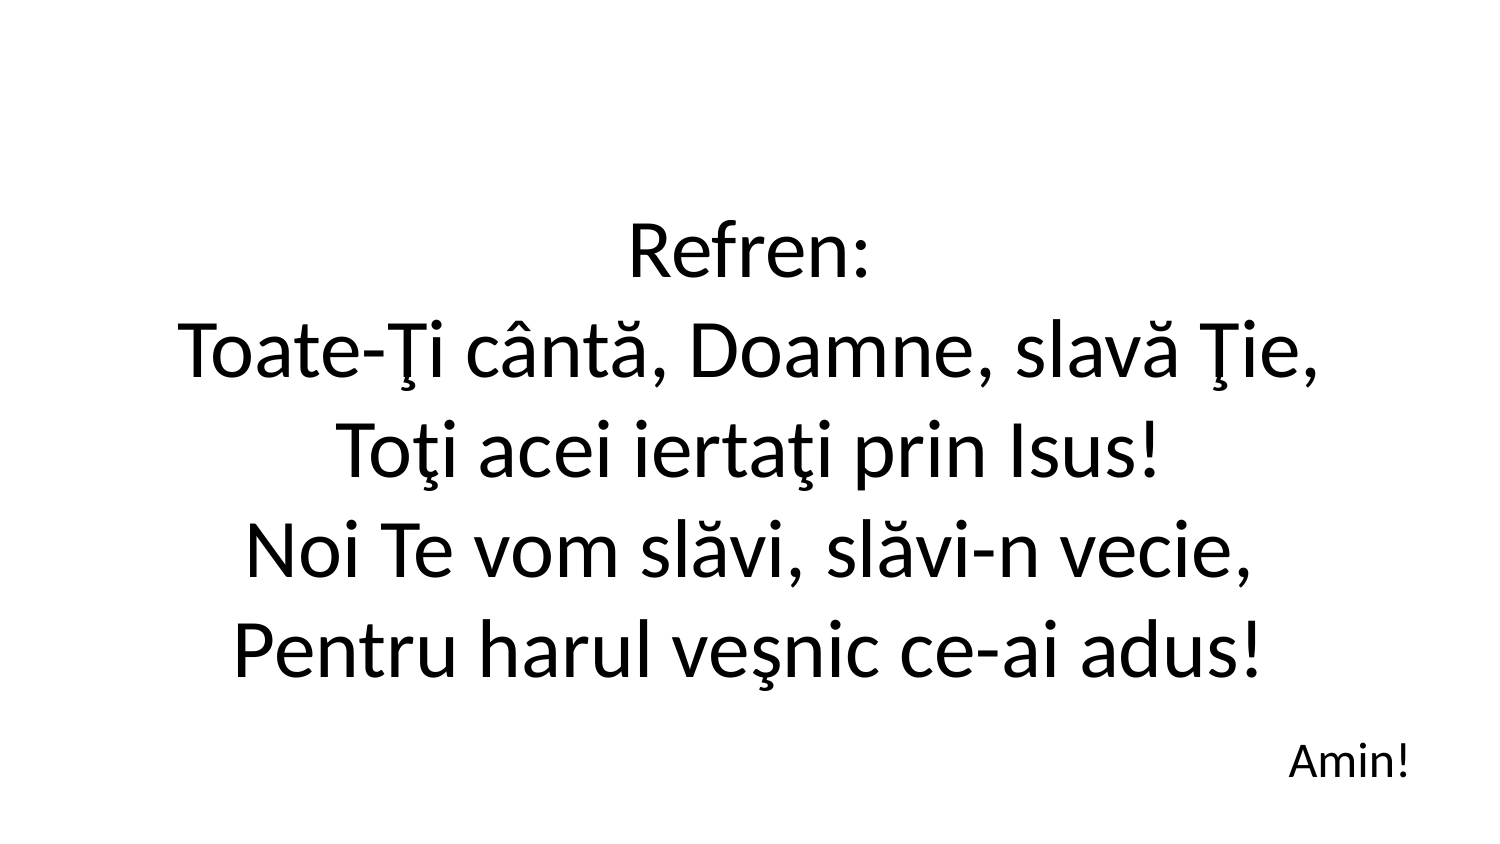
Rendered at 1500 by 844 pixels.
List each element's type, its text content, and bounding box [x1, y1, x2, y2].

text_box Refren: Toate-Ţi cântă, Doamne, slavă Ţie, Toţi acei iertaţi prin Isus! Noi Te vom slăvi, slăvi-n vecie, Pentru harul veşnic ce-ai adus! [162, 142, 1338, 702]
text_box Amin! [1273, 674, 1427, 795]
